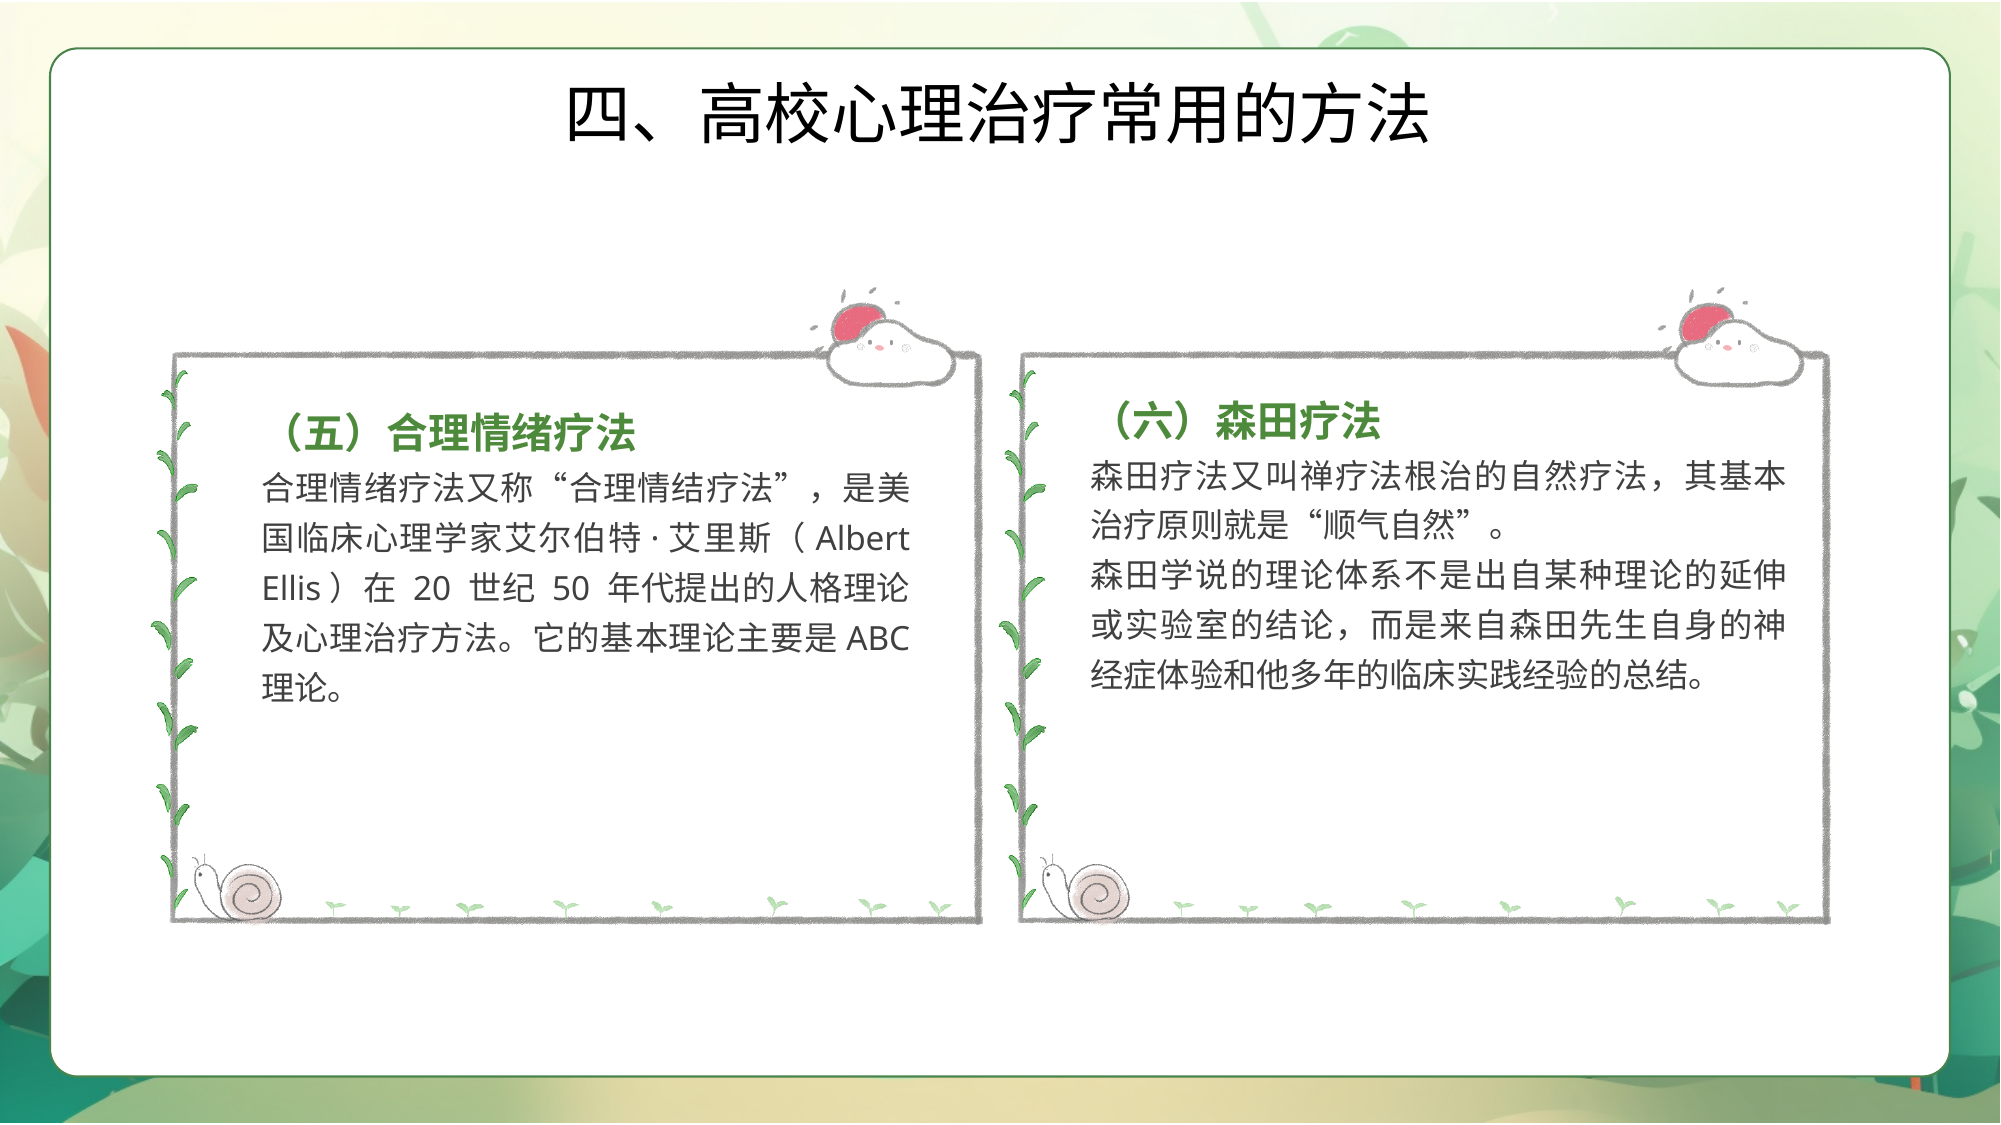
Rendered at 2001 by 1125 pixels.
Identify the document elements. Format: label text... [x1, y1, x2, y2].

text_box 四、高校心理治疗常用的方法 [437, 64, 1561, 135]
picture [0, 2, 2000, 1125]
